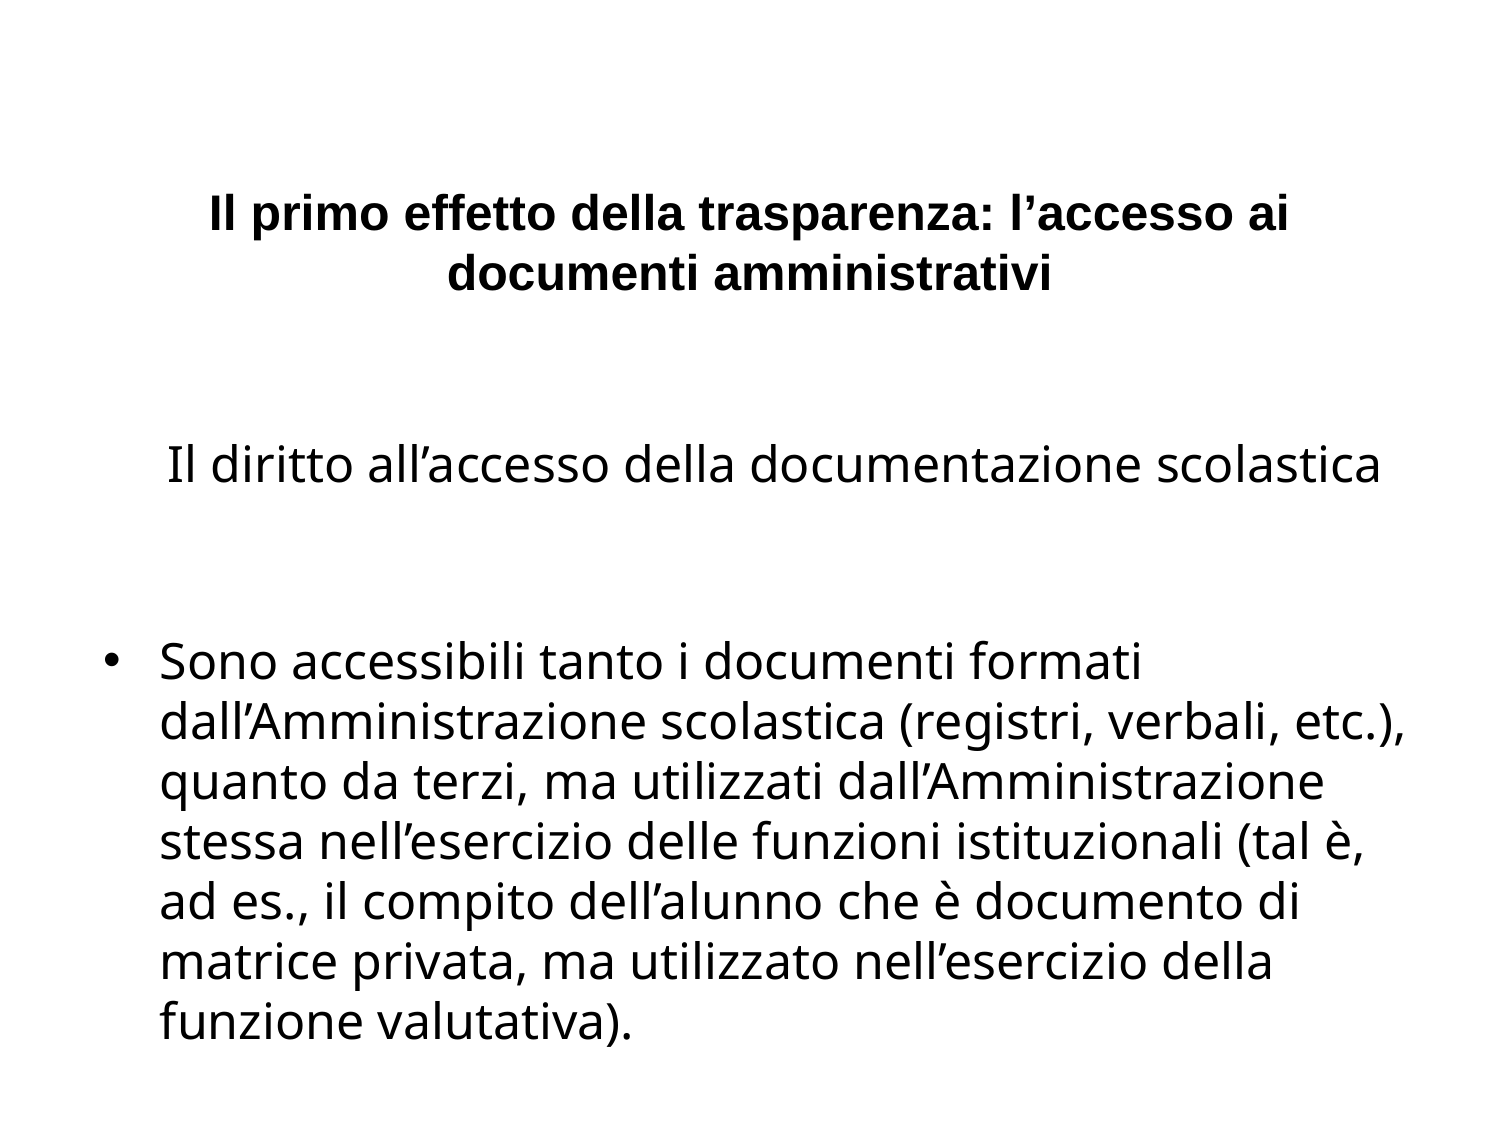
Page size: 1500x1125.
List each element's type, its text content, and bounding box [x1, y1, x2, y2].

title Il diritto all’accesso della documentazione scolastica [100, 396, 1451, 528]
list Sono accessibili tanto i documenti formati dall’Amministrazione scolastica (registri, verbali, etc.), quanto da terzi, ma utilizzati dall’Amministrazione stessa nell’esercizio delle funzioni istituzionali (tal è, ad es., il compito dell’alunno che è documento di matrice privata, ma utilizzato nell’esercizio della funzione valutativa). [88, 621, 1439, 1076]
text_box Il primo effetto della trasparenza: l’accesso ai documenti amministrativi [76, 172, 1424, 308]
